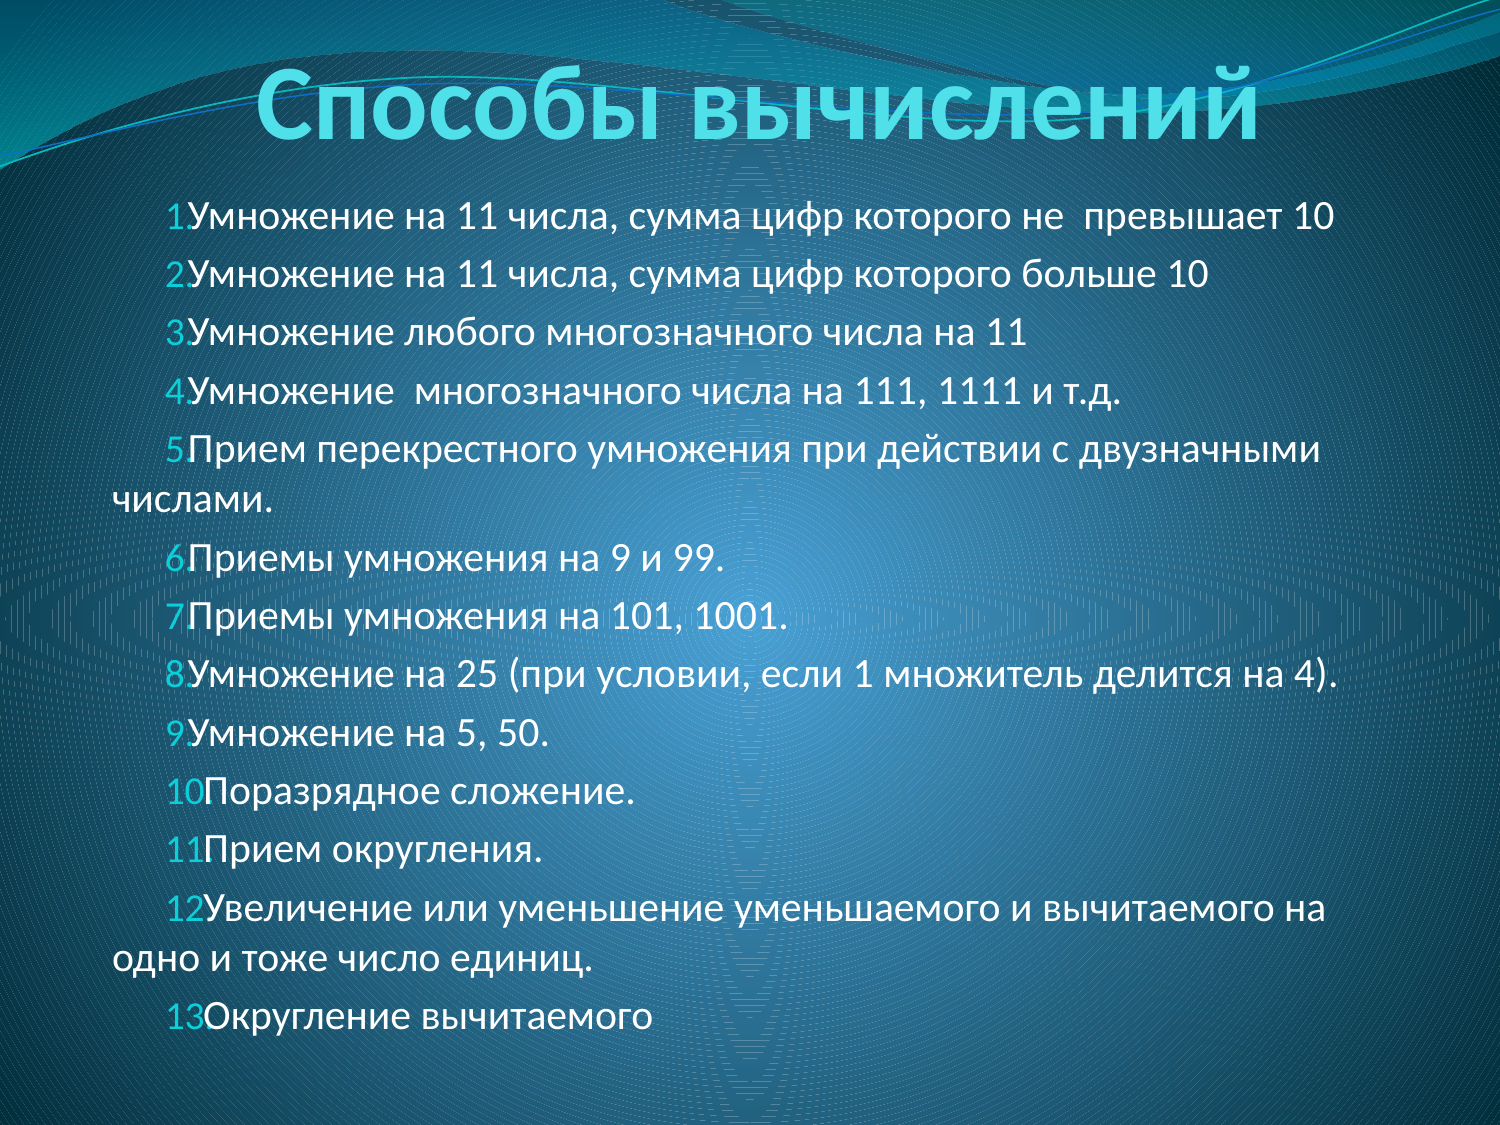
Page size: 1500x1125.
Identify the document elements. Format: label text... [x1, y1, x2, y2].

subtitle Умножение на 11 числа, сумма цифр которого не превышает 10 Умножение на 11 числа, сумма цифр которого больше 10 Умножение любого многозначного числа на 11 Умножение многозначного числа на 111, 1111 и т.д. Прием перекрестного умножения при действии с двузначными числами. Приемы умножения на 9 и 99. Приемы умножения на 101, 1001. Умножение на 25 (при условии, если 1 множитель делится на 4). Умножение на 5, 50. Поразрядное сложение. Прием округления. Увеличение или уменьшение уменьшаемого и вычитаемого на одно и тоже число единиц. Округление вычитаемого [112, 179, 1447, 1094]
title Способы вычислений [123, 30, 1399, 161]
